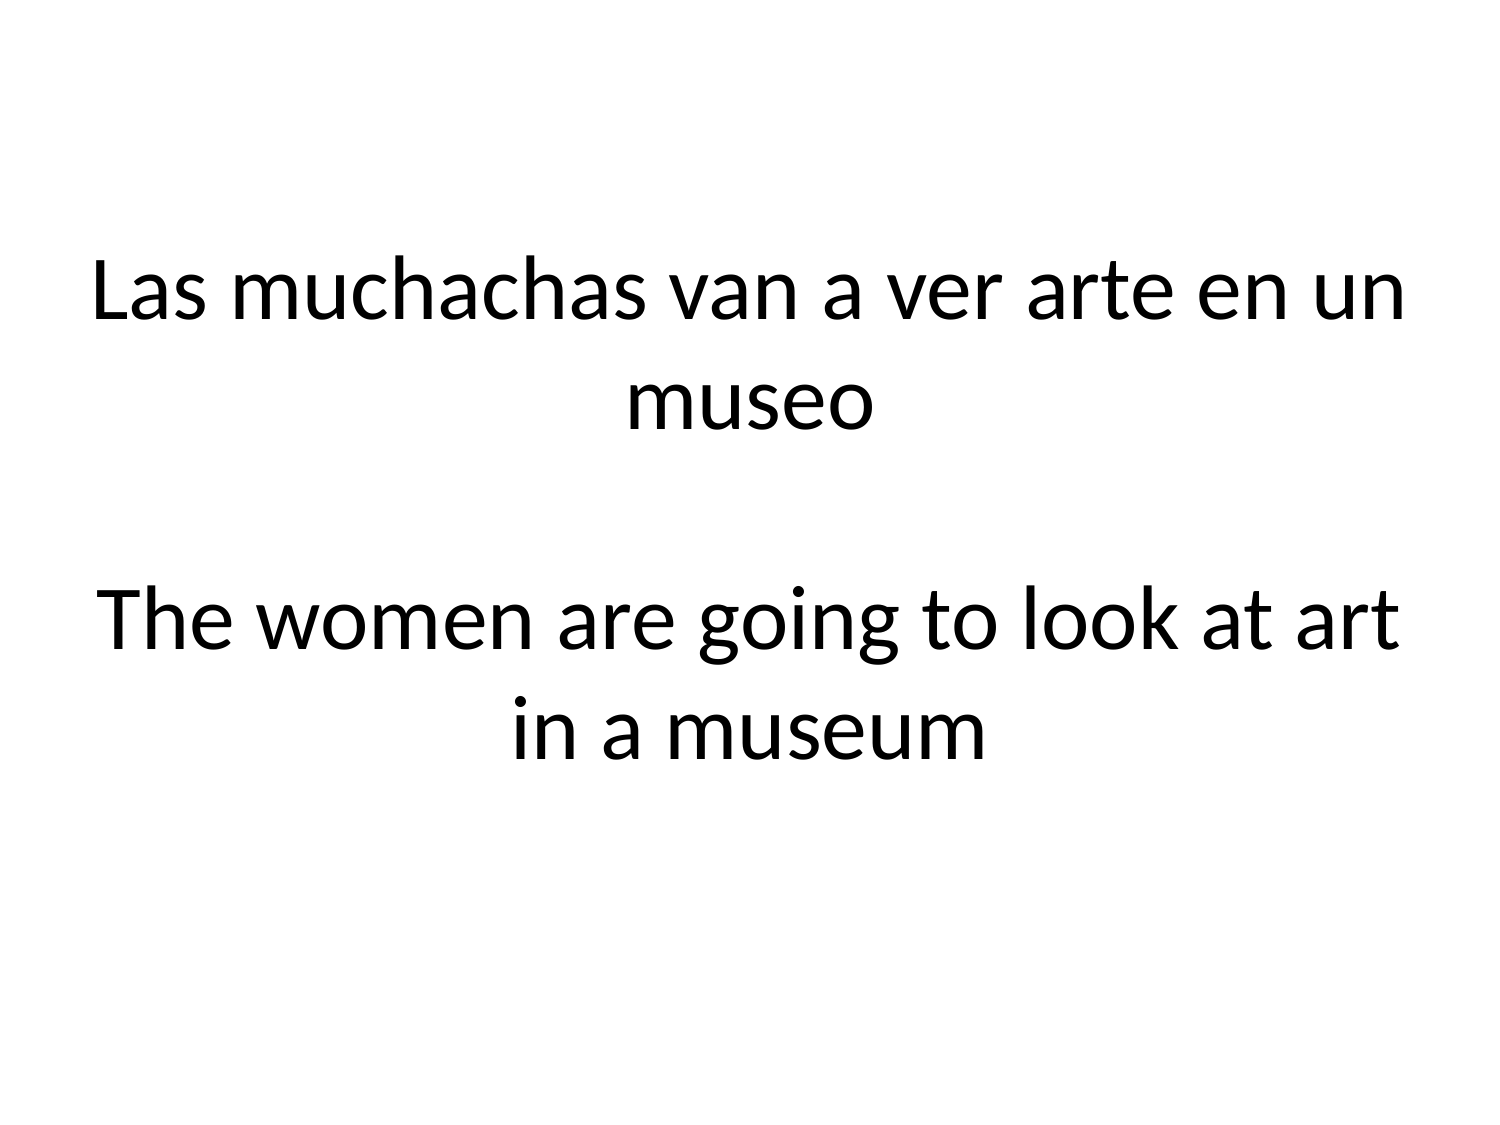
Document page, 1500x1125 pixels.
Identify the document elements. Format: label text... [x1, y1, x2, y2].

title Las muchachas van a ver arte en un museo The women are going to look at art in a museum [75, 45, 1425, 961]
